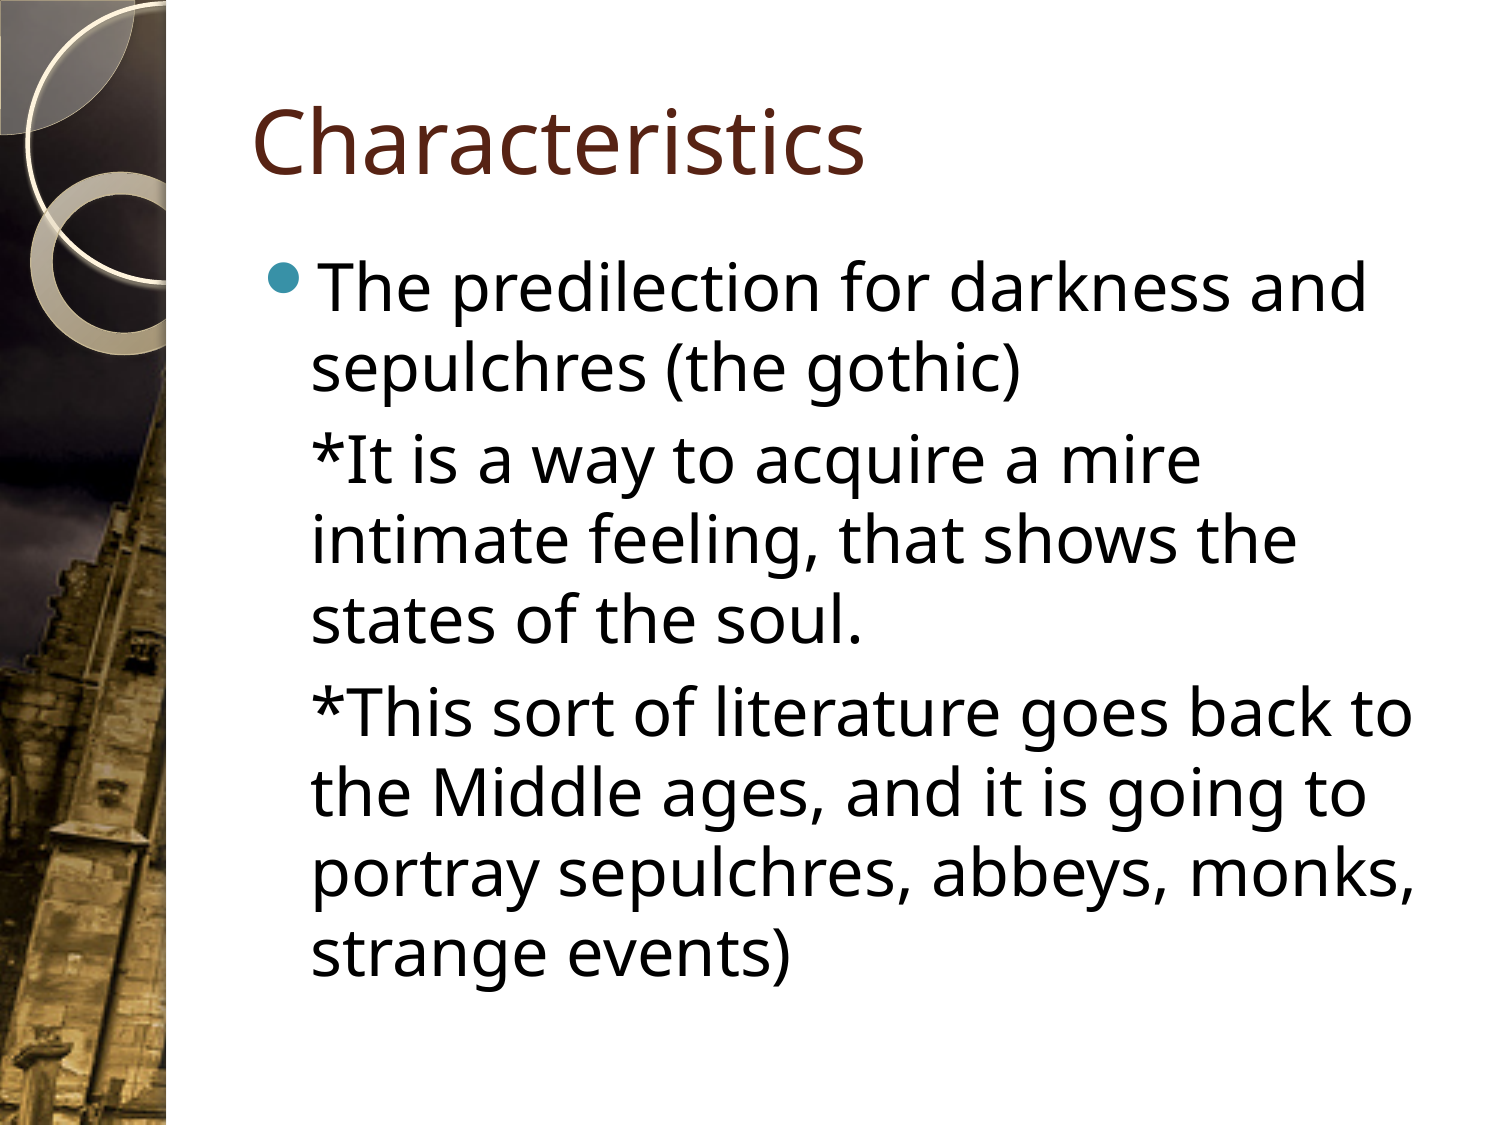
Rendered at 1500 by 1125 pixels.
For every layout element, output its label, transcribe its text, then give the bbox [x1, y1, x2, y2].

picture [32, 13, 160, 207]
picture [0, 134, 166, 1125]
picture [136, 0, 164, 4]
picture [53, 241, 160, 332]
list The predilection for darkness and sepulchres (the gothic) *It is a way to acquire a mire intimate feeling, that shows the states of the soul. *This sort of literature goes back to the Middle ages, and it is going to portray sepulchres, abbeys, monks, strange events) [235, 237, 1466, 1025]
title Characteristics [235, 45, 1466, 233]
picture [62, 195, 160, 280]
